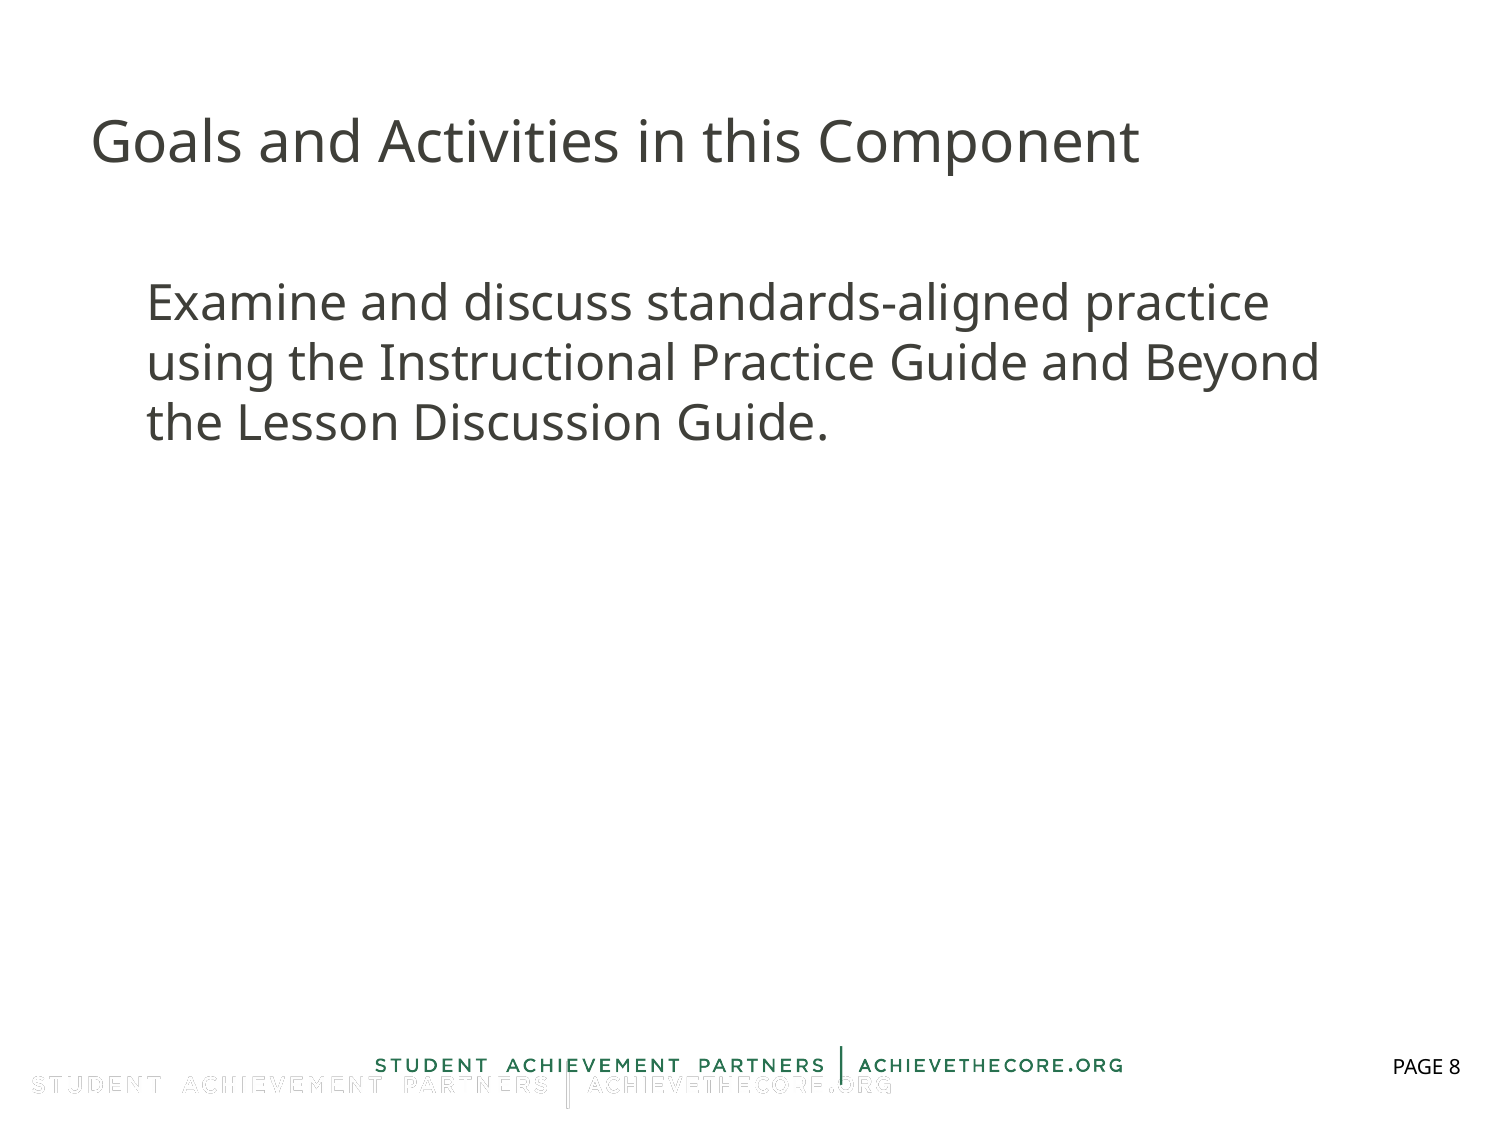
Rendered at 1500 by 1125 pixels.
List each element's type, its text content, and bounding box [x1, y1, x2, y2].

picture [12, 1046, 1122, 1112]
title Goals and Activities in this Component [75, 45, 1425, 233]
list Examine and discuss standards-aligned practice using the Instructional Practice Guide and Beyond the Lesson Discussion Guide. [75, 262, 1425, 1005]
